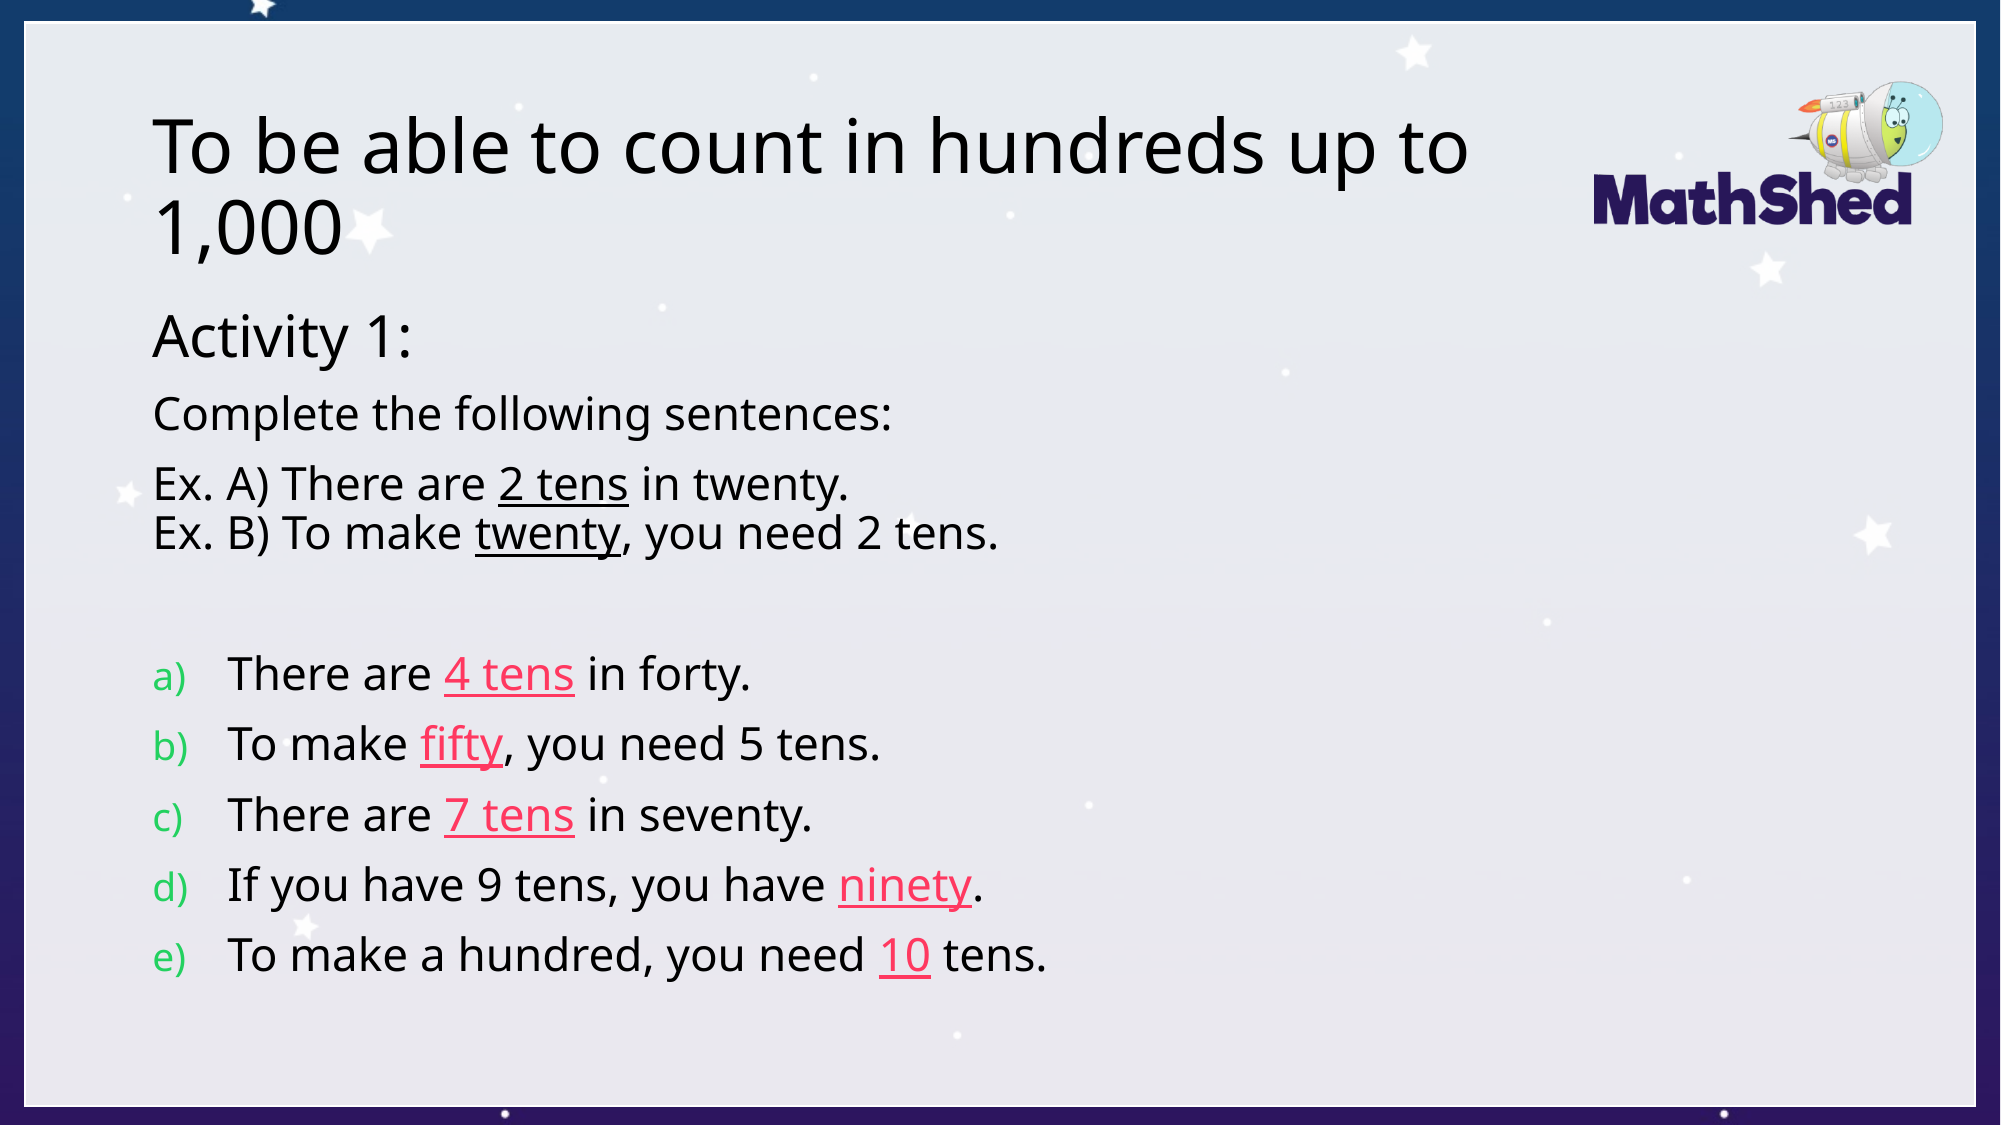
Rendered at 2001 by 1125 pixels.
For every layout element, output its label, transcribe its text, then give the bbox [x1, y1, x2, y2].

title To be able to count in hundreds up to 1,000 [137, 81, 1578, 299]
picture [0, 0, 2001, 1125]
list Activity 1: Complete the following sentences: Ex. A) There are 2 tens in twenty. Ex. B) To make twenty, you need 2 tens. There are 4 tens in forty. To make fifty, you need 5 tens. There are 7 tens in seventy. If you have 9 tens, you have ninety. To make a hundred, you need 10 tens. [137, 299, 1863, 1014]
